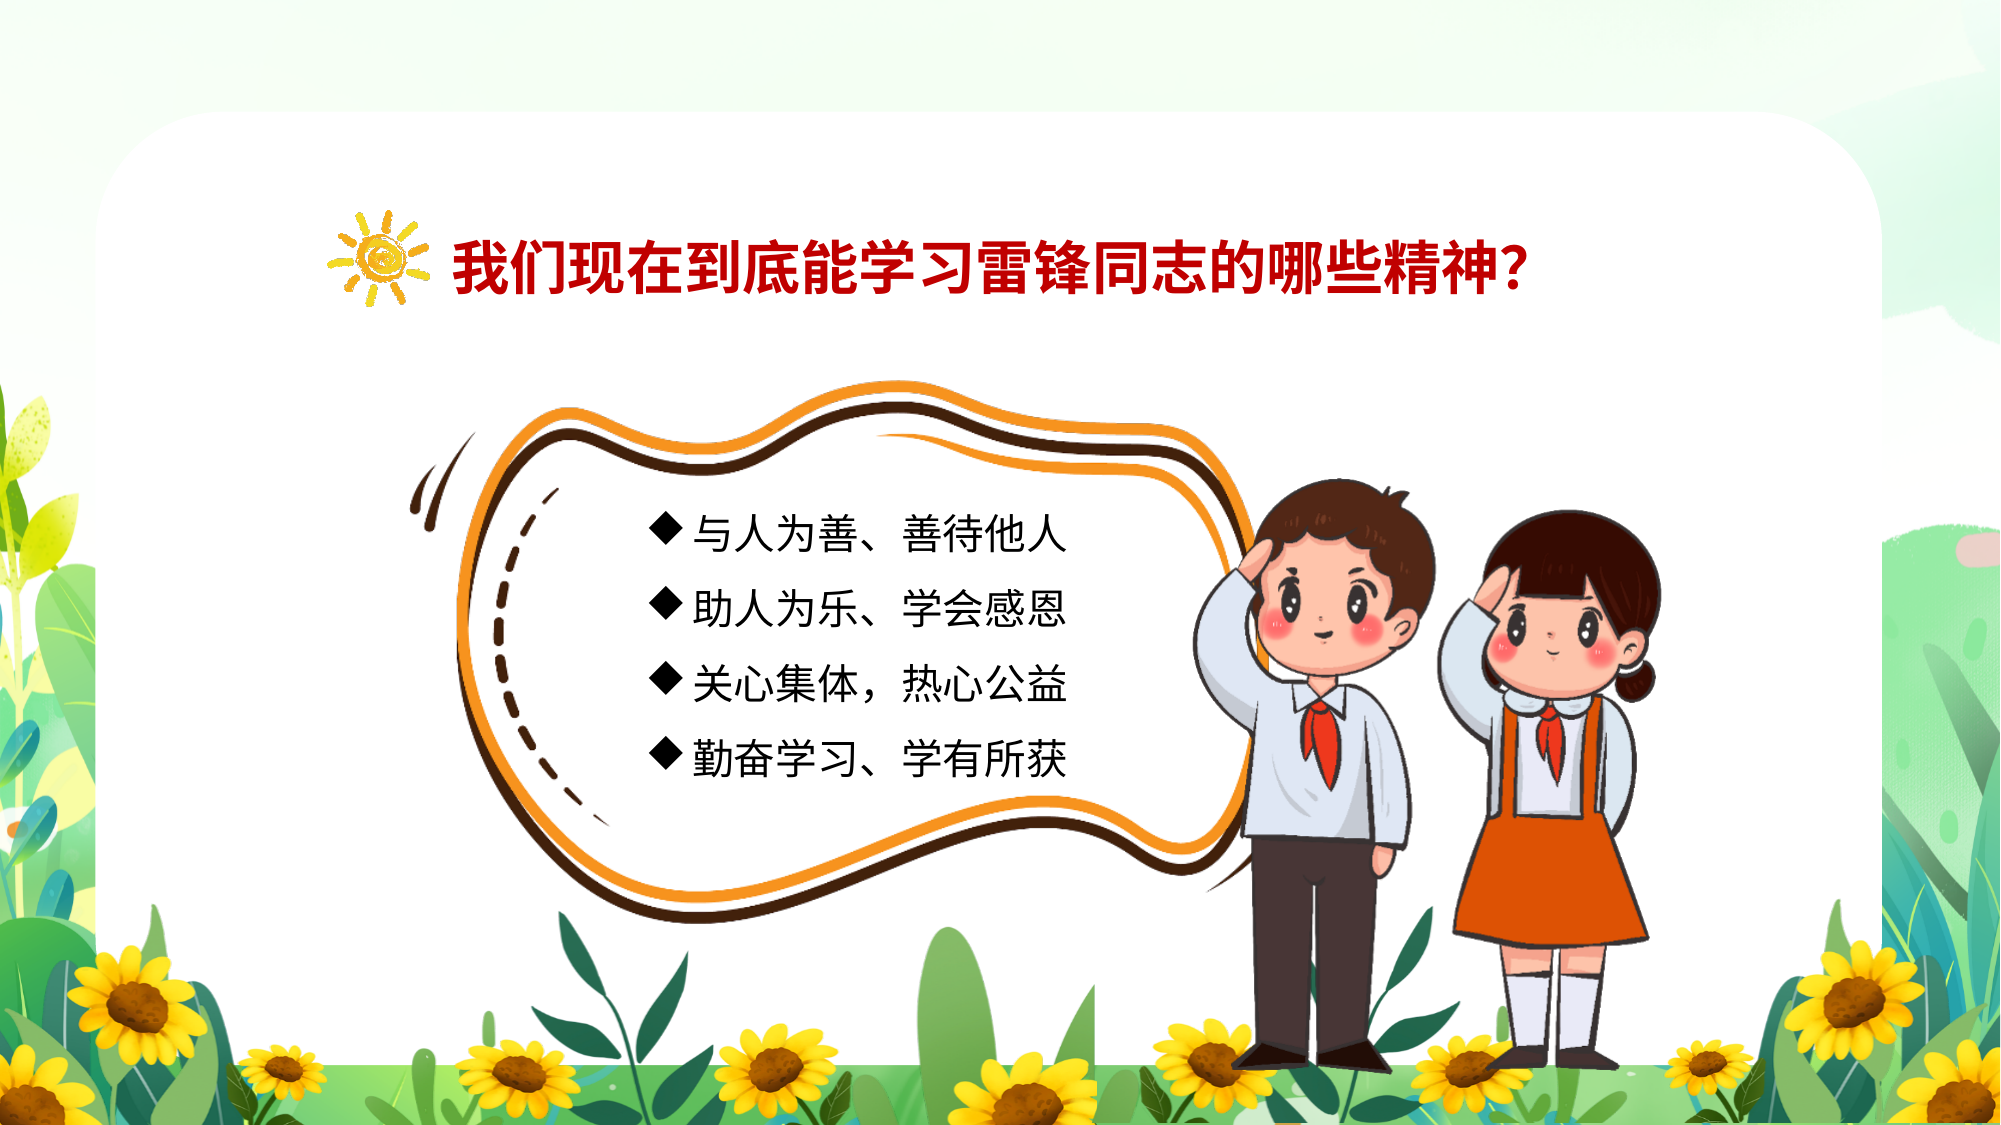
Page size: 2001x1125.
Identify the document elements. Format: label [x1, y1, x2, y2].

picture [0, 0, 2001, 1125]
text_box [327, 210, 1580, 310]
